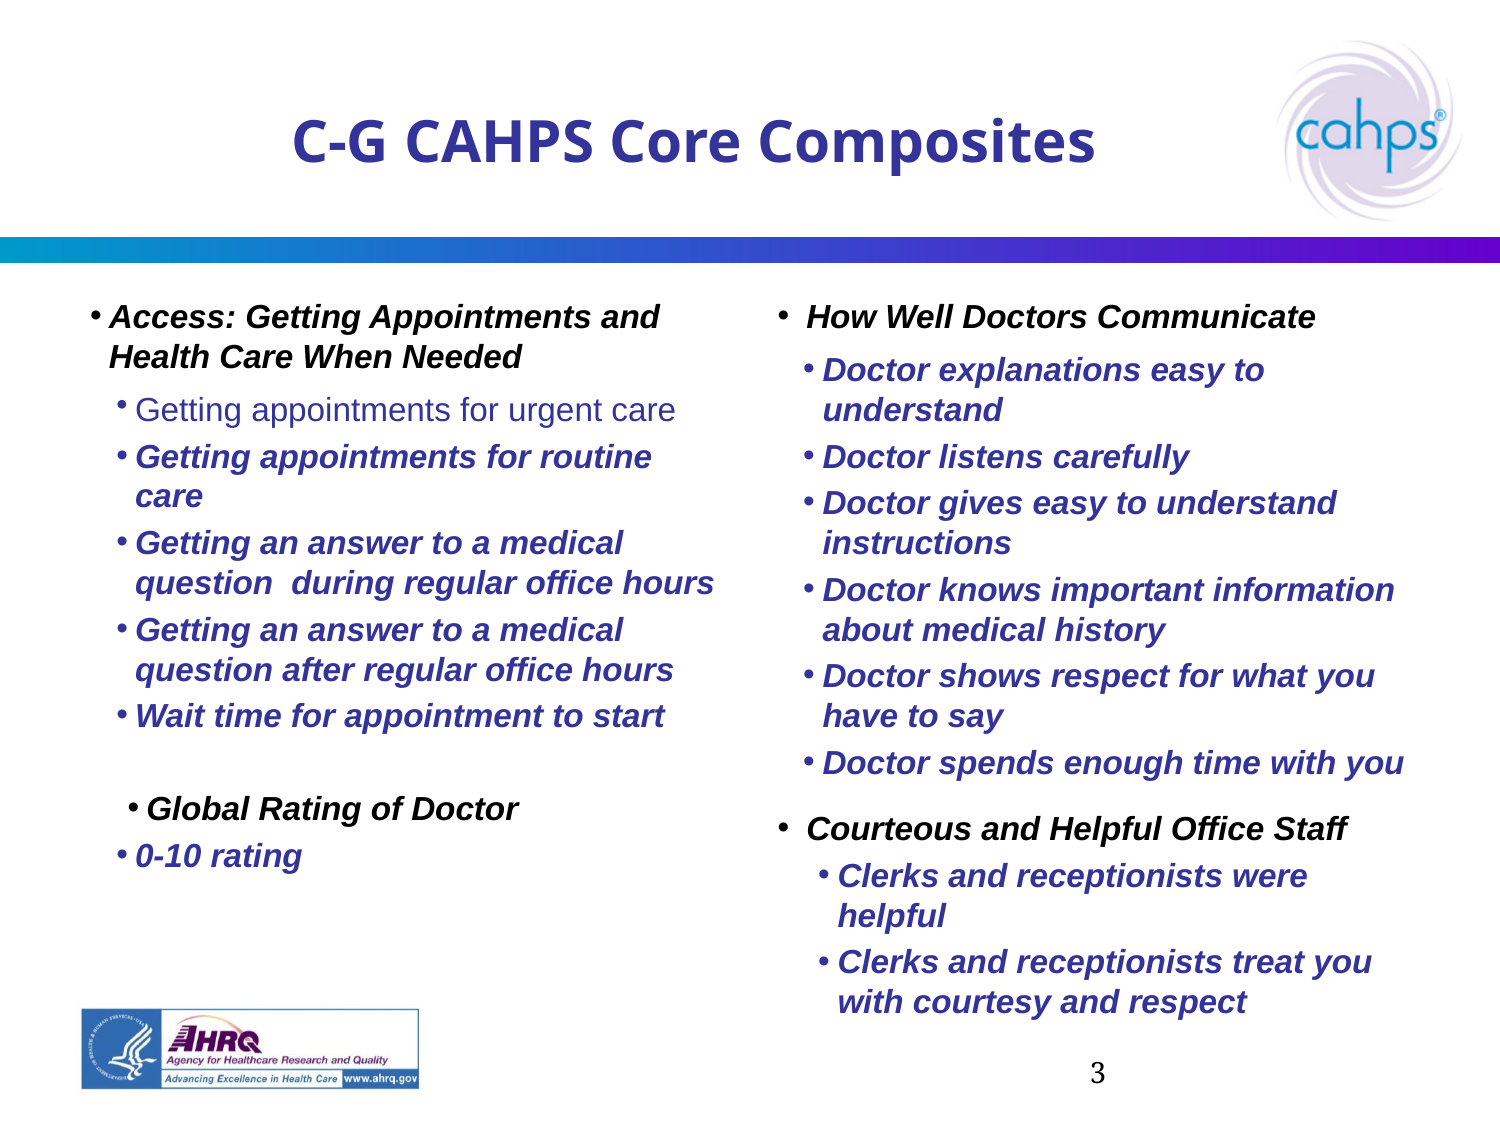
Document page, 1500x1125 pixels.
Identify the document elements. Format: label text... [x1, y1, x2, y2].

picture [75, 1005, 425, 1096]
title C-G CAHPS Core Composites [75, 45, 1313, 233]
slide_number 3 [1074, 1046, 1425, 1125]
picture [1275, 37, 1463, 225]
list How Well Doctors Communicate Doctor explanations easy to understand Doctor listens carefully Doctor gives easy to understand instructions Doctor knows important information about medical history Doctor shows respect for what you have to say Doctor spends enough time with you Courteous and Helpful Office Staff Clerks and receptionists were helpful Clerks and receptionists treat you with courtesy and respect [762, 287, 1425, 1005]
list Access: Getting Appointments and Health Care When Needed Getting appointments for urgent care Getting appointments for routine care Getting an answer to a medical question during regular office hours Getting an answer to a medical question after regular office hours Wait time for appointment to start Global Rating of Doctor 0-10 rating [75, 287, 738, 1005]
